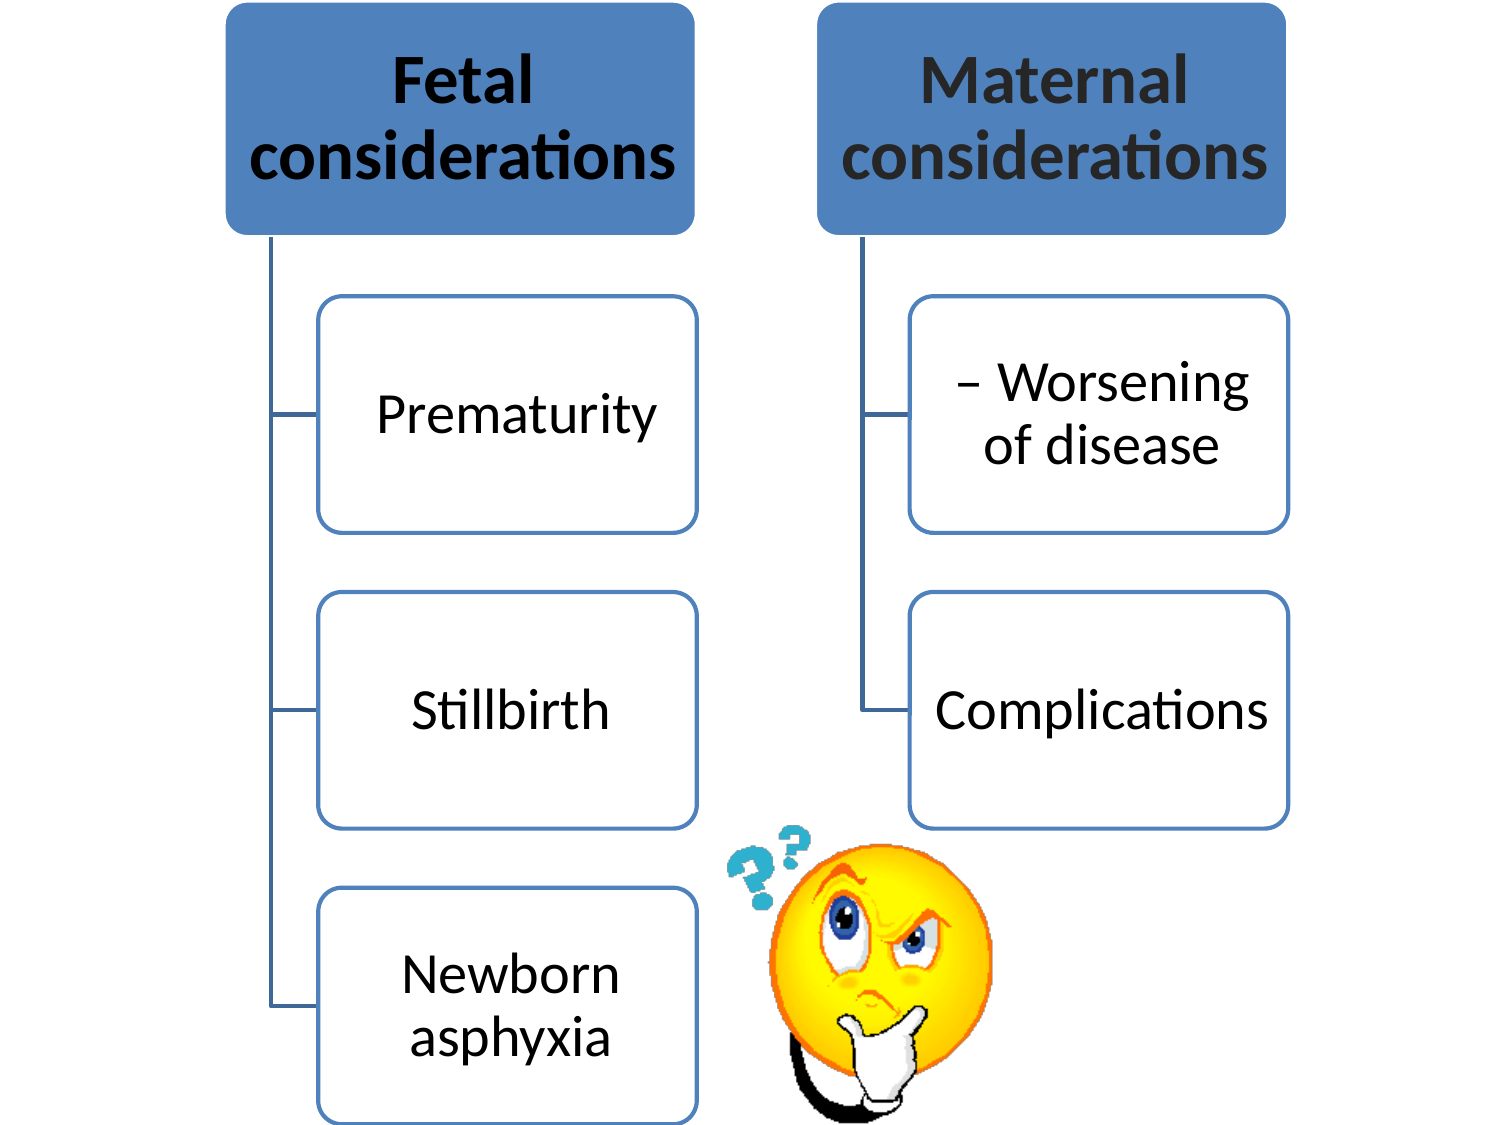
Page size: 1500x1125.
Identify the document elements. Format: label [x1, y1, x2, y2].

picture [726, 824, 994, 1125]
text_box [5, 0, 1500, 1125]
